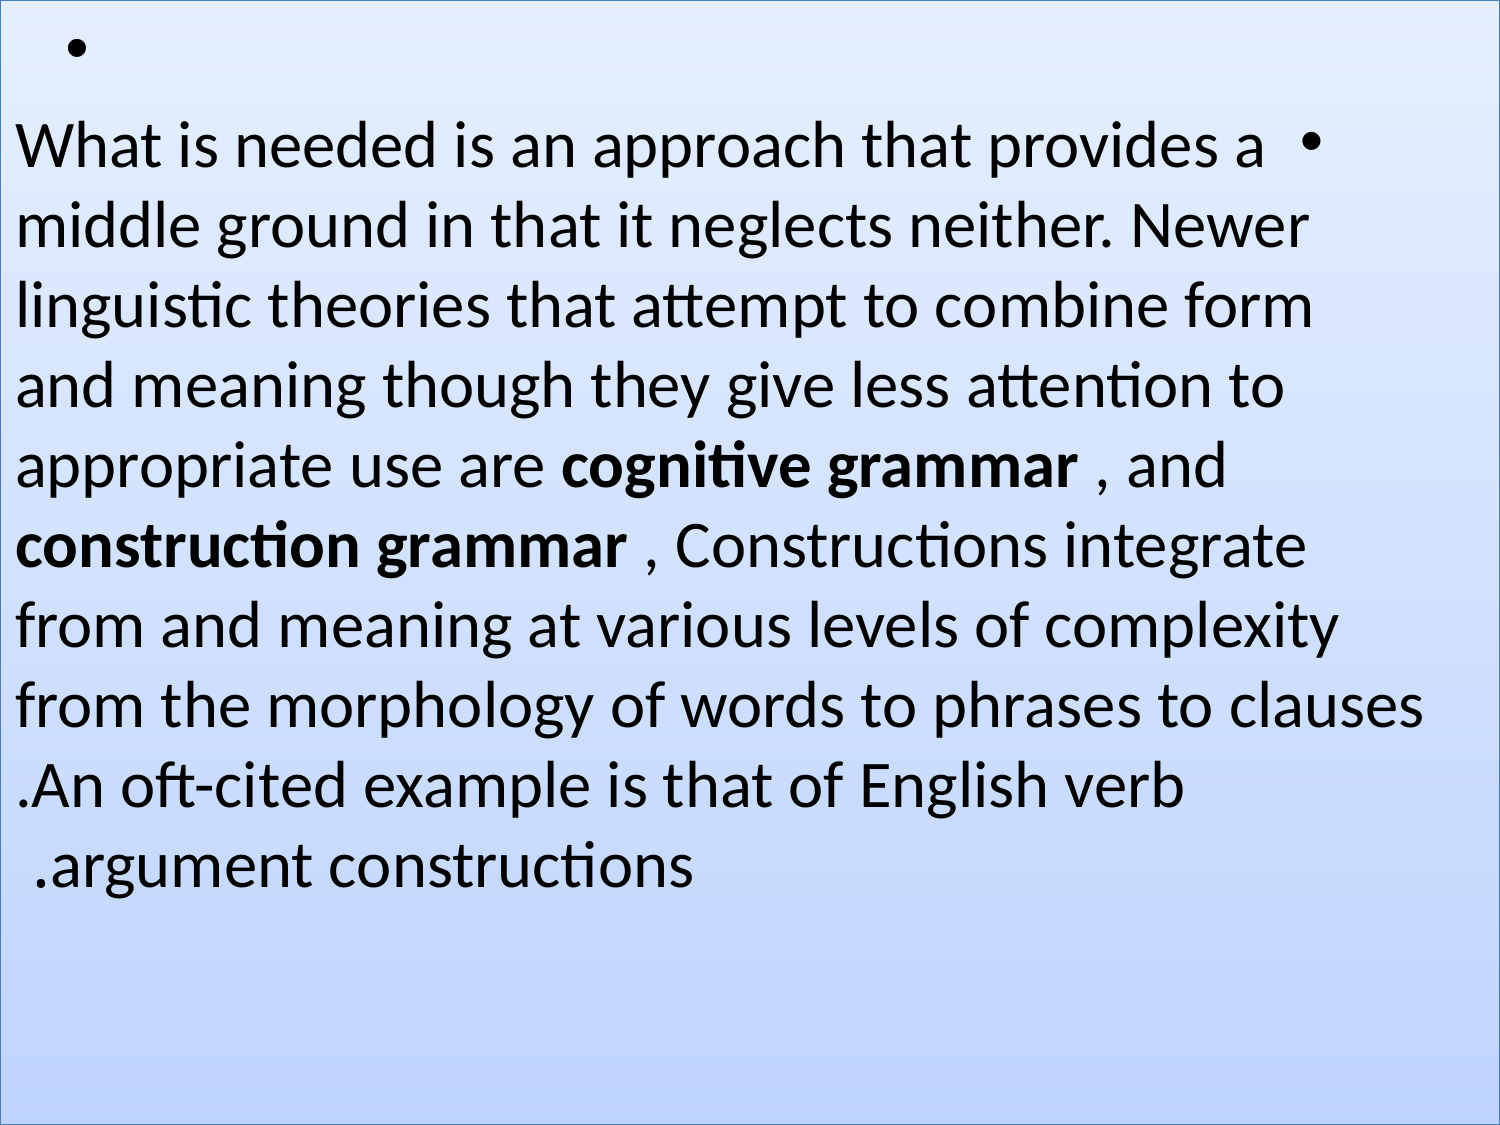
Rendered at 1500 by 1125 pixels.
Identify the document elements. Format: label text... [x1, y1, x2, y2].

list What is needed is an approach that provides a middle ground in that it neglects neither. Newer linguistic theories that attempt to combine form and meaning though they give less attention to appropriate use are cognitive grammar , and construction grammar , Constructions integrate from and meaning at various levels of complexity from the morphology of words to phrases to clauses .An oft-cited example is that of English verb argument constructions. [0, 0, 1500, 1125]
